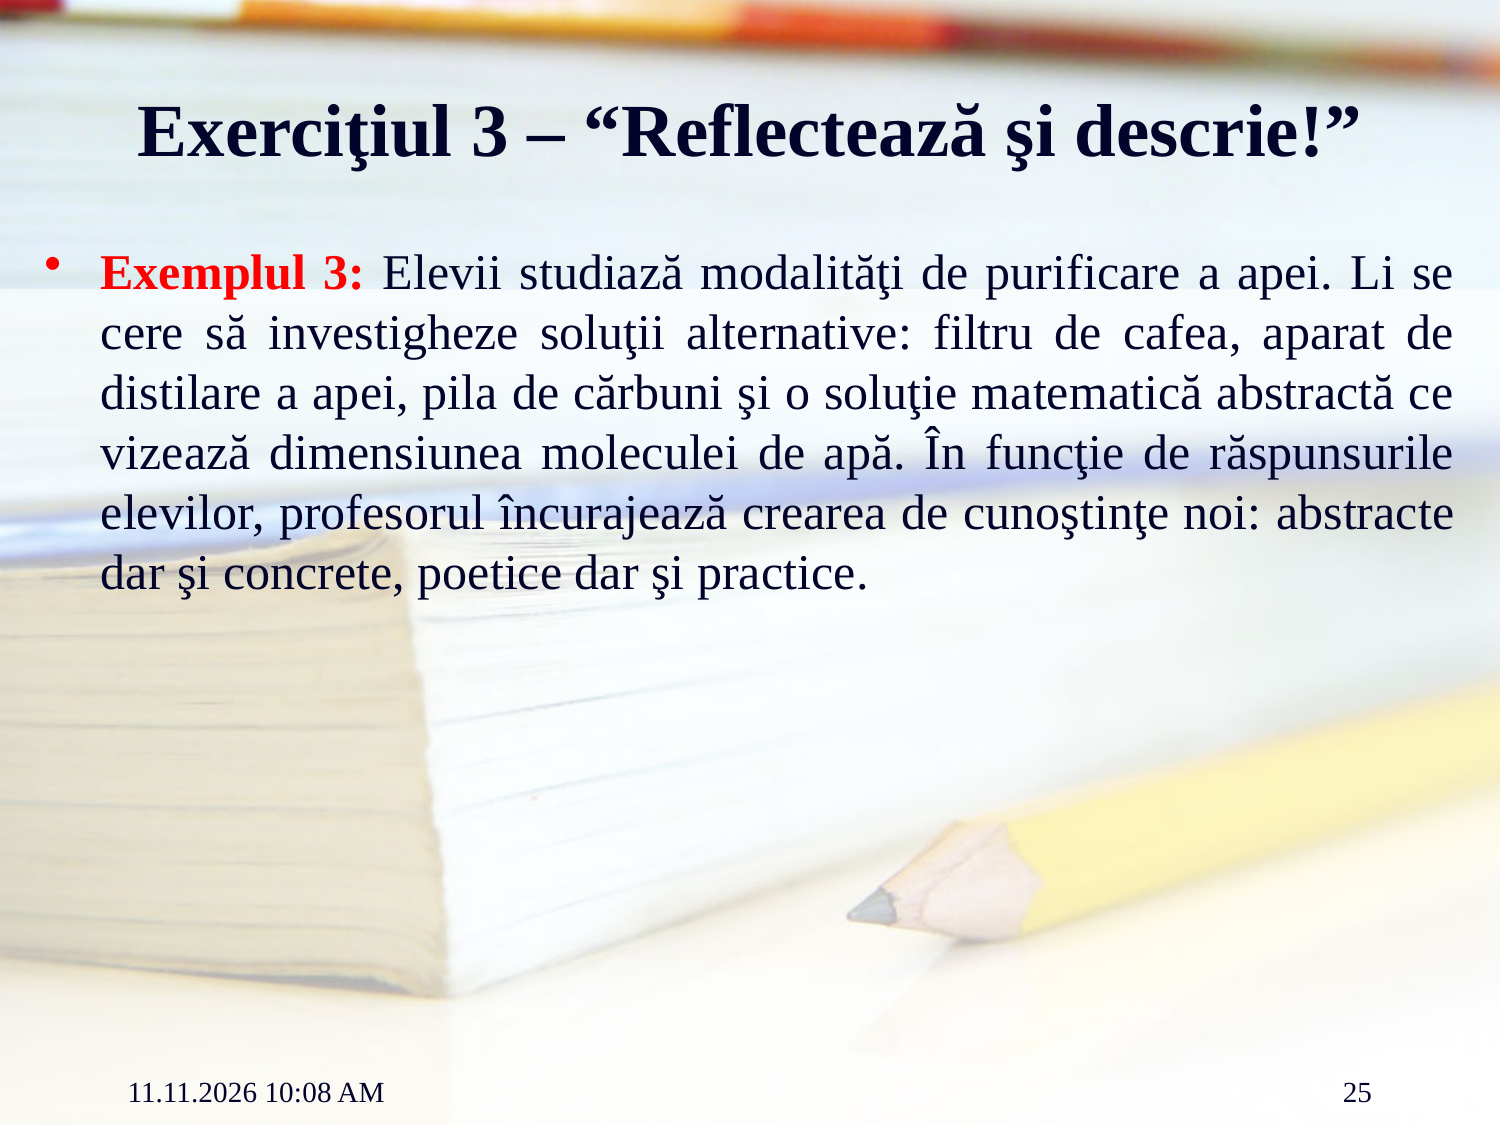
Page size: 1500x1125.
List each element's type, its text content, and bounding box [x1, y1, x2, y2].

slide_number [112, 1065, 426, 1114]
list Exemplul 3: Elevii studiază modalităţi de purificare a apei. Li se cere să investigheze soluţii alternative: filtru de cafea, aparat de distilare a apei, pila de cărbuni şi o soluţie matematică abstractă ce vizează dimensiunea moleculei de apă. În funcţie de răspunsurile elevilor, profesorul încurajează crearea de cunoştinţe noi: abstracte dar şi concrete, poetice dar şi practice. [29, 231, 1471, 1044]
slide_number 25 [1074, 1065, 1388, 1114]
picture [0, 0, 1500, 1125]
title Exerciţiul 3 – “Reflectează şi descrie!” [29, 32, 1471, 221]
